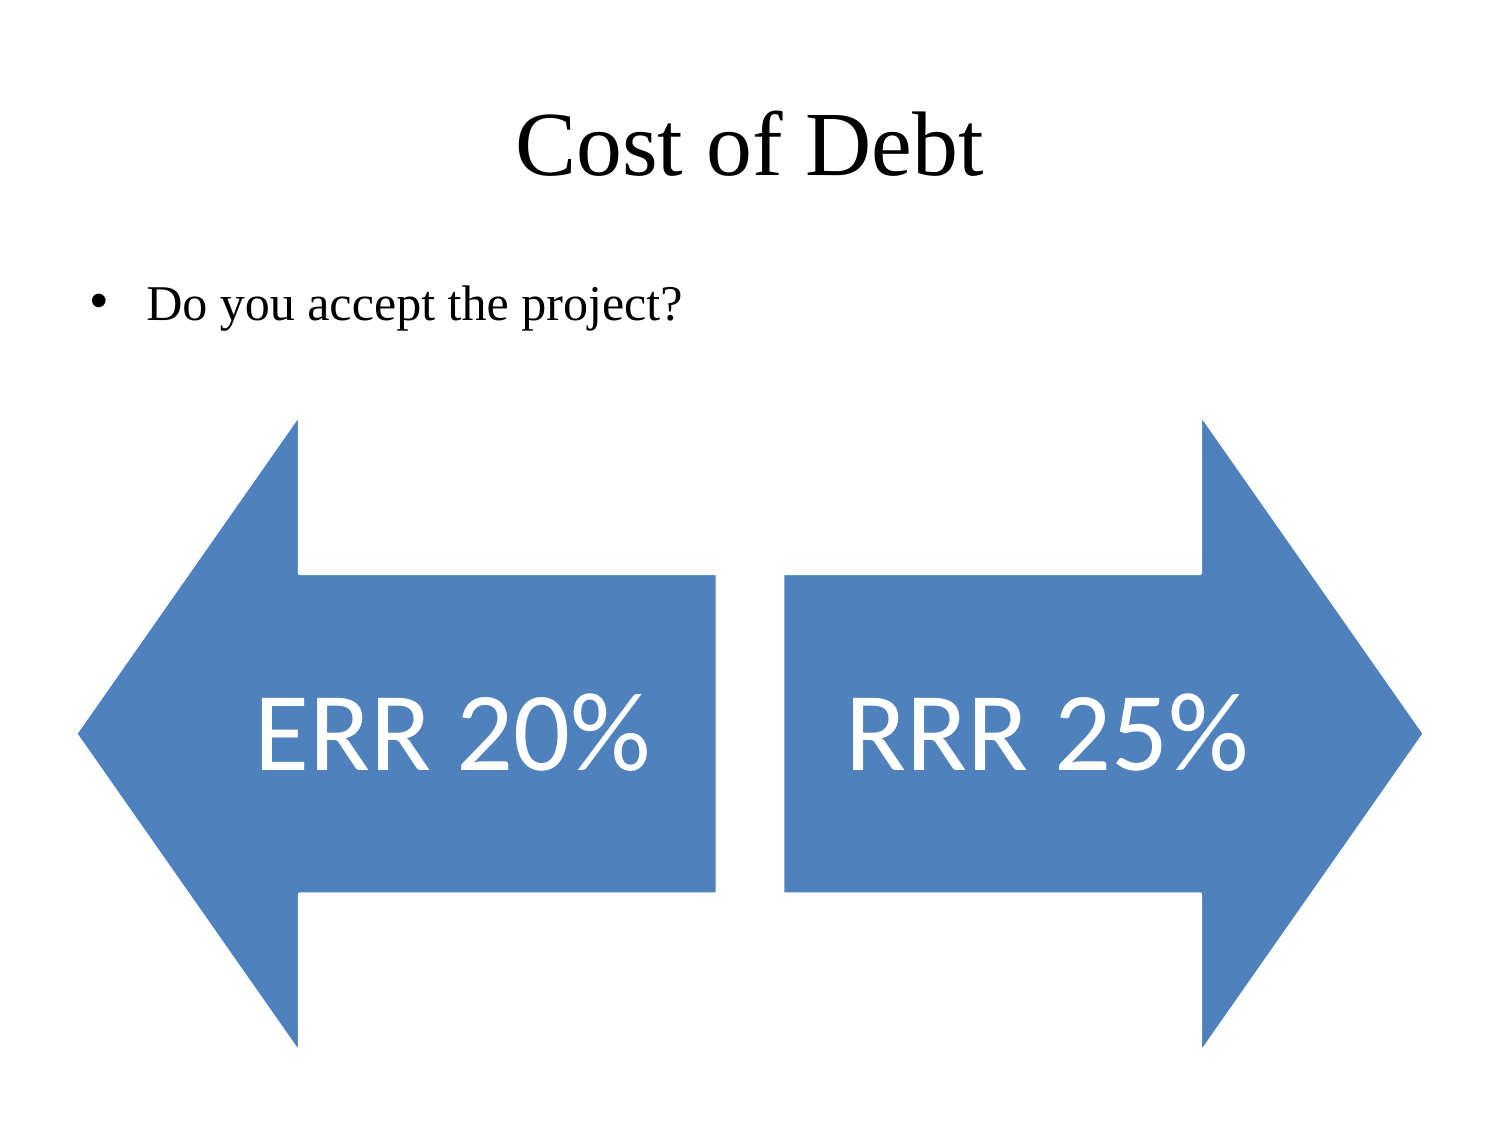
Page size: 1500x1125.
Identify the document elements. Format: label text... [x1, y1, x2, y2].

list Do you accept the project? [75, 262, 1425, 399]
title Cost of Debt [75, 45, 1425, 233]
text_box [74, 399, 1426, 1068]
